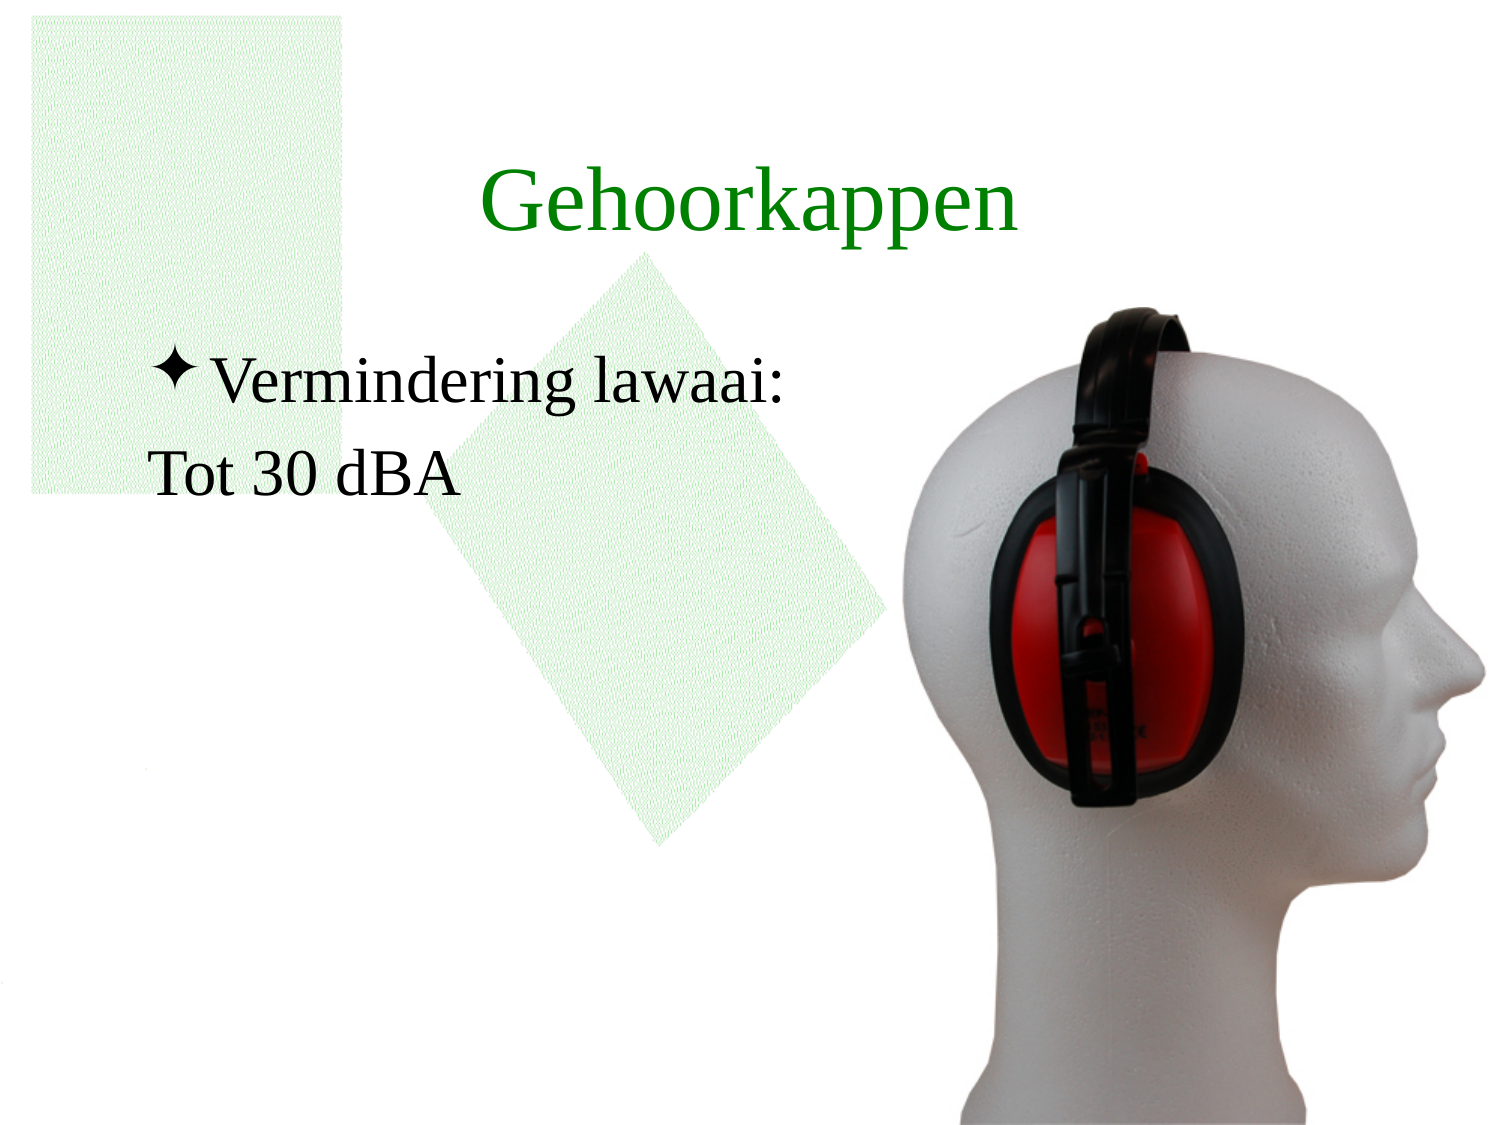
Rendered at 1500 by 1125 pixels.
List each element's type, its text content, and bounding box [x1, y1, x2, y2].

picture [0, 0, 1500, 1125]
title Gehoorkappen [112, 99, 1388, 288]
list Vermindering lawaai: Tot 30 dBA [116, 327, 883, 1004]
